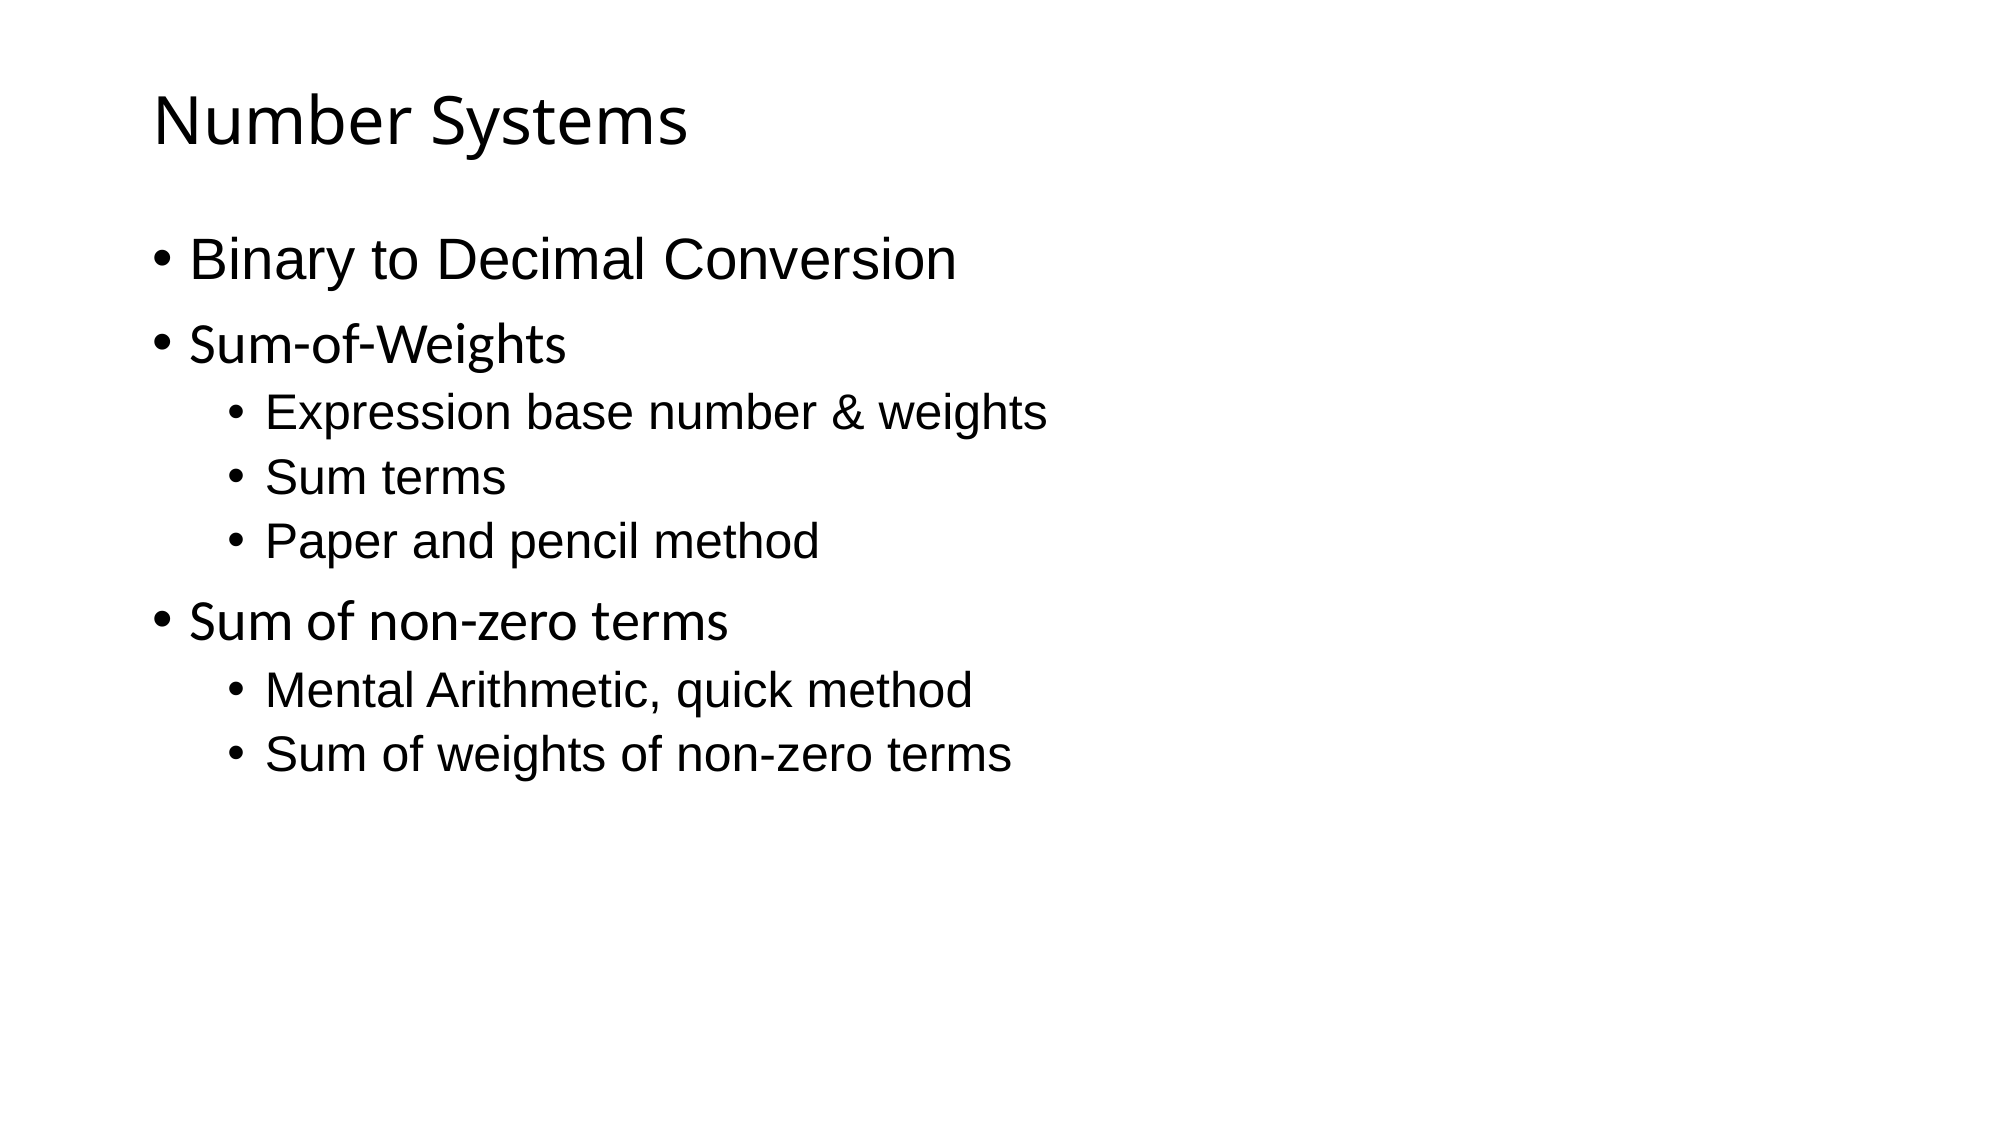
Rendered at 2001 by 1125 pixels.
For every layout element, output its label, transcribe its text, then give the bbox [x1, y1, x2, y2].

title Number Systems [137, 59, 1863, 187]
list Binary to Decimal Conversion Sum-of-Weights Expression base number & weights Sum terms Paper and pencil method Sum of non-zero terms Mental Arithmetic, quick method Sum of weights of non-zero terms [137, 222, 1863, 1014]
